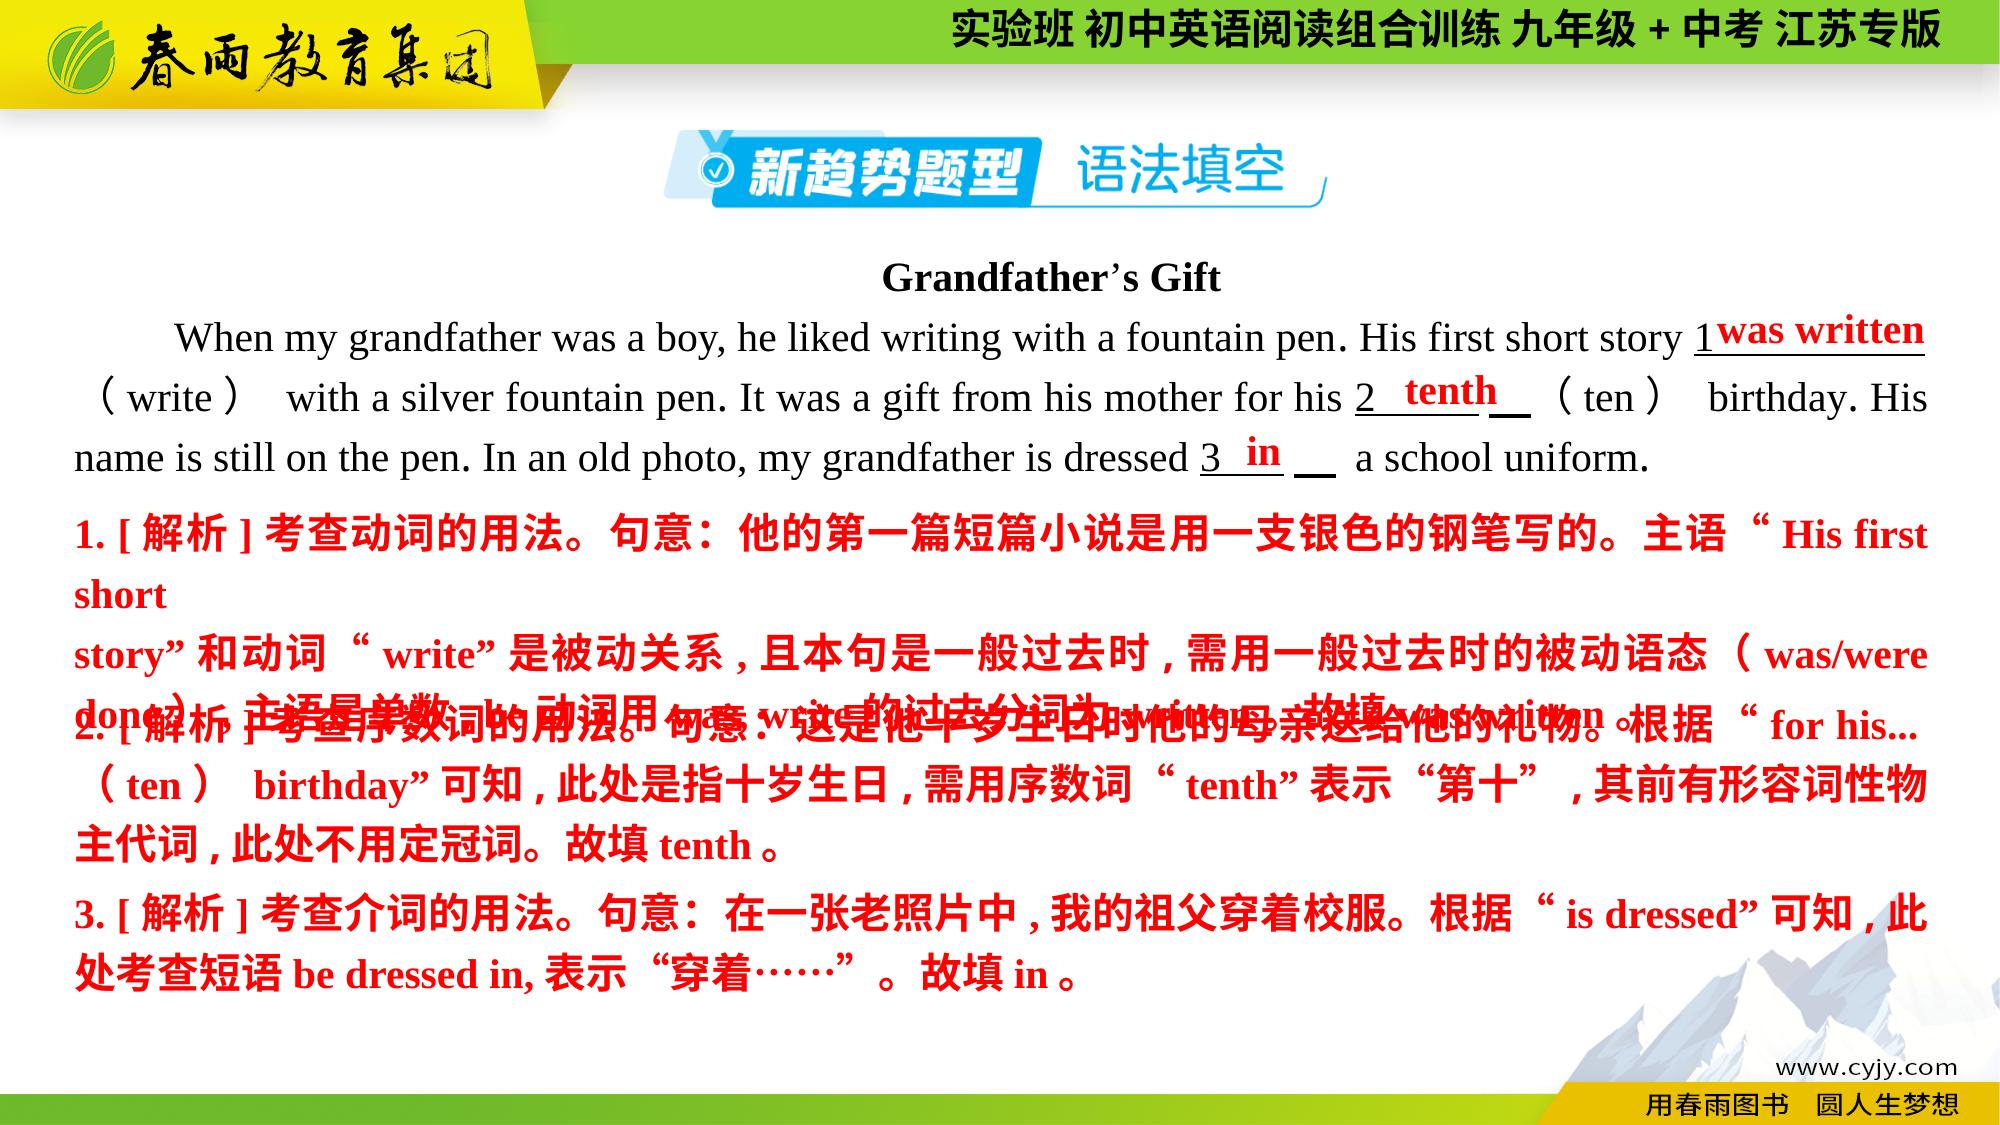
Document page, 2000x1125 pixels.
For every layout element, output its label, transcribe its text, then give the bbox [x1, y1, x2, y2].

picture [0, 0, 2000, 1125]
text_box tenth [1389, 355, 1564, 421]
text_box in [1231, 416, 1348, 482]
text_box 1. [解析]考查动词的用法。句意：他的第一篇短篇小说是用一支银色的钢笔写的。主语“His first short story”和动词“write”是被动关系,且本句是一般过去时,需用一般过去时的被动语态（was/were done）,主语是单数, be动词用was, write的过去分词为written。故填was written。 [59, 489, 1944, 680]
text_box was written [1702, 293, 1992, 359]
text_box 2. [解析]考查序数词的用法。句意：这是他十岁生日时他的母亲送给他的礼物。根据“for his...（ten） birthday”可知,此处是指十岁生日,需用序数词“tenth”表示“第十”,其前有形容词性物主代词,此处不用定冠词。故填tenth。 [59, 680, 1944, 869]
list Grandfather’s Gift When my grandfather was a boy, he liked writing with a fountain pen. His first short story 1 . （write） with a silver fountain pen. It was a gift from his mother for his 2 （ten） birthday. His name is still on the pen. In an old photo, my grandfather is dressed 3 a school uniform. [59, 232, 1944, 489]
text_box 3. [解析]考查介词的用法。句意：在一张老照片中,我的祖父穿着校服。根据“is dressed”可知,此处考查短语be dressed in,表示“穿着……”。故填in。 [59, 869, 1944, 1005]
